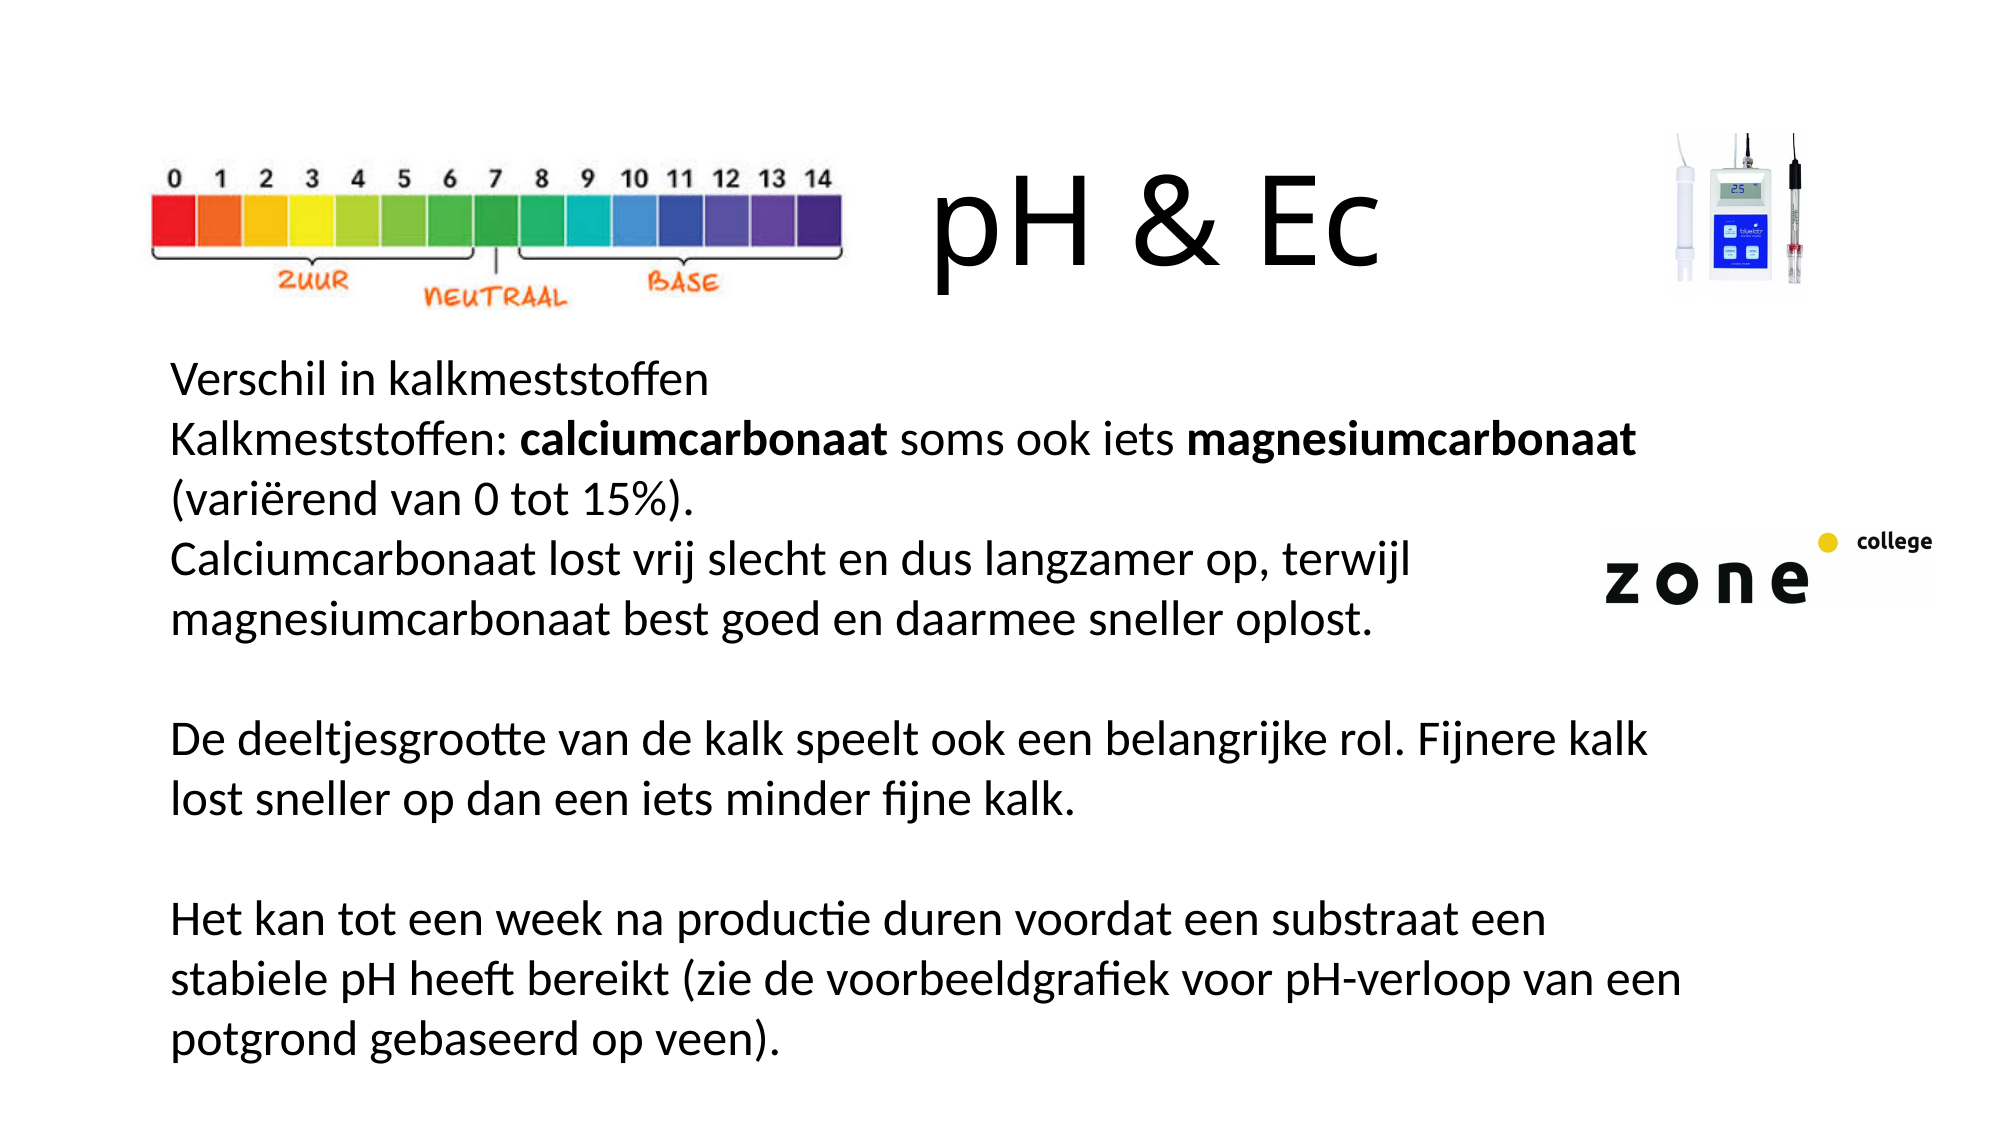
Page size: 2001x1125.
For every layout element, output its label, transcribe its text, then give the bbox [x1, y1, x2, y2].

text_box Verschil in kalkmeststoffen Kalkmeststoffen: calciumcarbonaat soms ook iets magnesiumcarbonaat (variërend van 0 tot 15%). Calciumcarbonaat lost vrij slecht en dus langzamer op, terwijl magnesiumcarbonaat best goed en daarmee sneller oplost. De deeltjesgrootte van de kalk speelt ook een belangrijke rol. Fijnere kalk lost sneller op dan een iets minder fijne kalk. Het kan tot een week na productie duren voordat een substraat een stabiele pH heeft bereikt (zie de voorbeeldgrafiek voor pH-verloop van een potgrond gebaseerd op veen). [155, 337, 1710, 1073]
picture [136, 147, 860, 318]
picture [1654, 133, 1821, 299]
picture [1606, 531, 1932, 605]
text_box pH & Ec [912, 133, 1399, 298]
